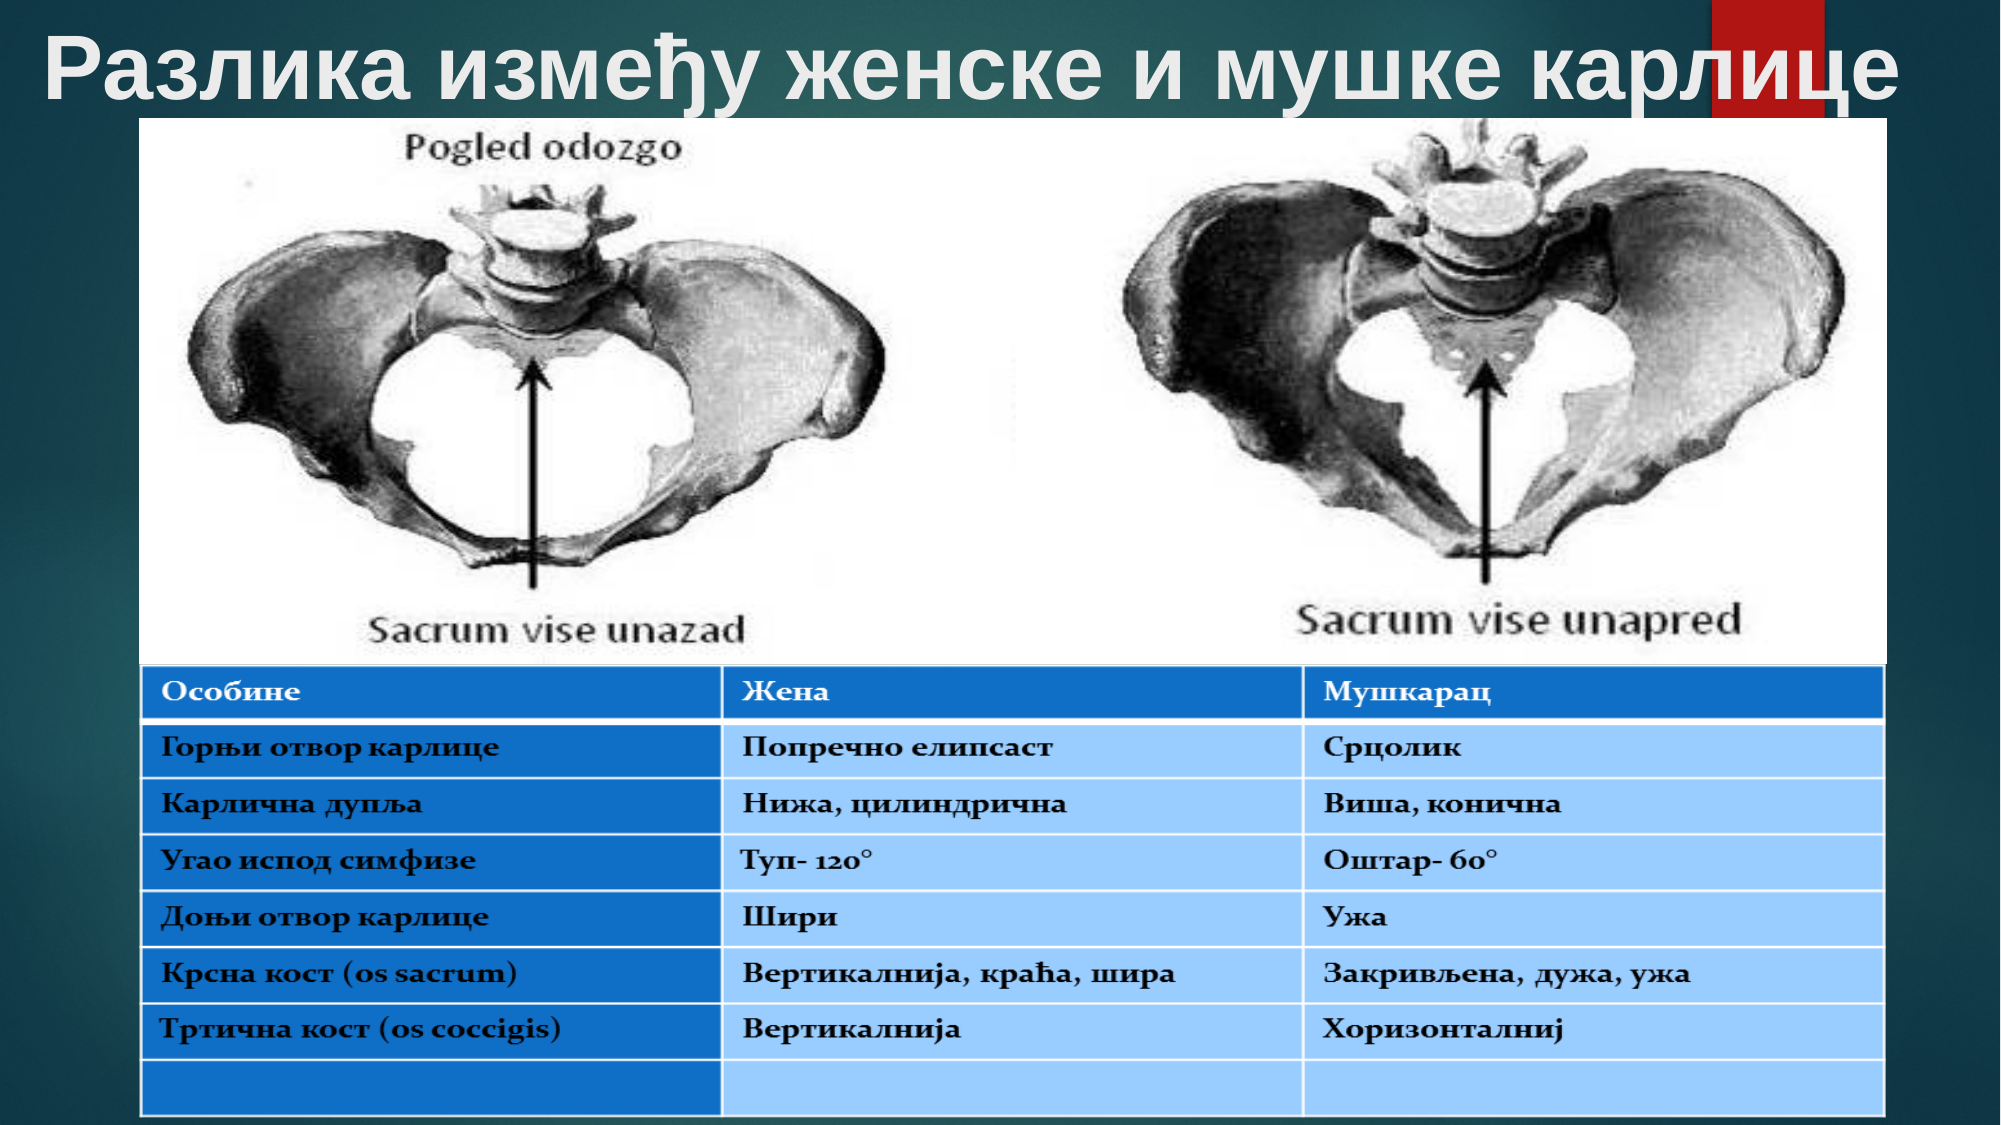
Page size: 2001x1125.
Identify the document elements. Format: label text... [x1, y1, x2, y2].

picture [0, 117, 1890, 1125]
title Разлика између женске и мушке карлице [27, 0, 1963, 212]
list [139, 117, 1015, 661]
